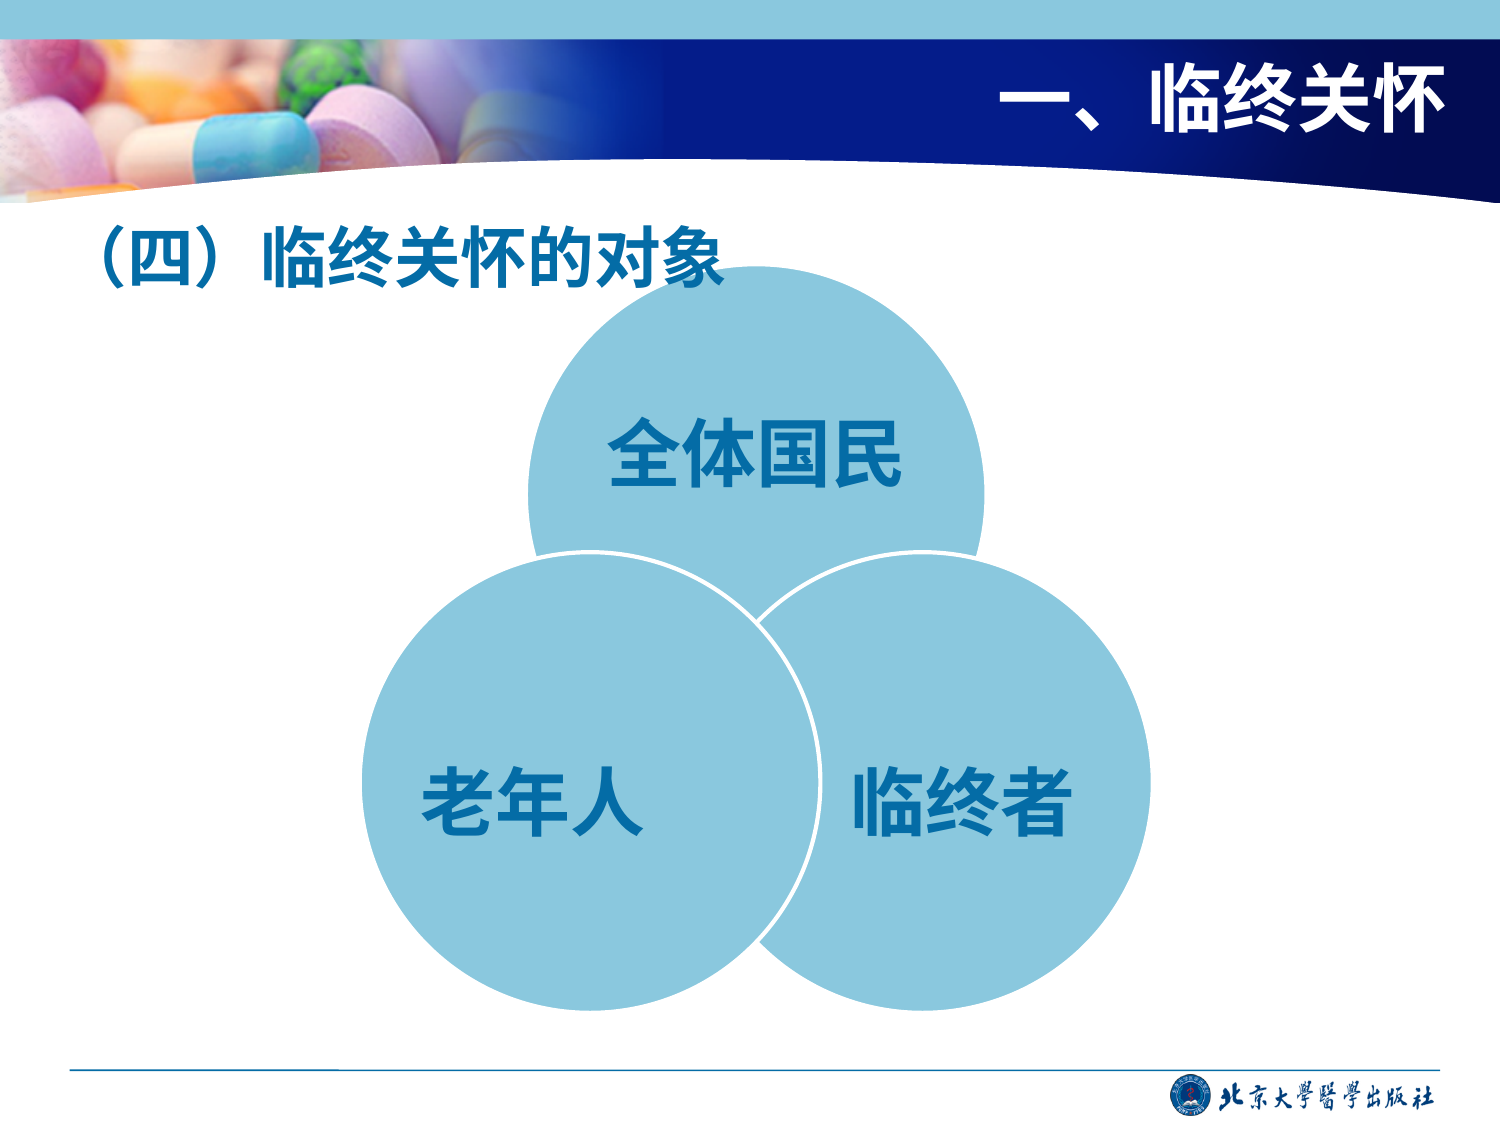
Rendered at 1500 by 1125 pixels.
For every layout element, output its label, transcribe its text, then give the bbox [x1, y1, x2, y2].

title 一、临终关怀 [137, 49, 1463, 143]
picture [0, 40, 1500, 203]
text_box （四）临终关怀的对象 [45, 207, 743, 303]
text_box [49, 302, 1463, 1071]
picture [1170, 1074, 1436, 1118]
